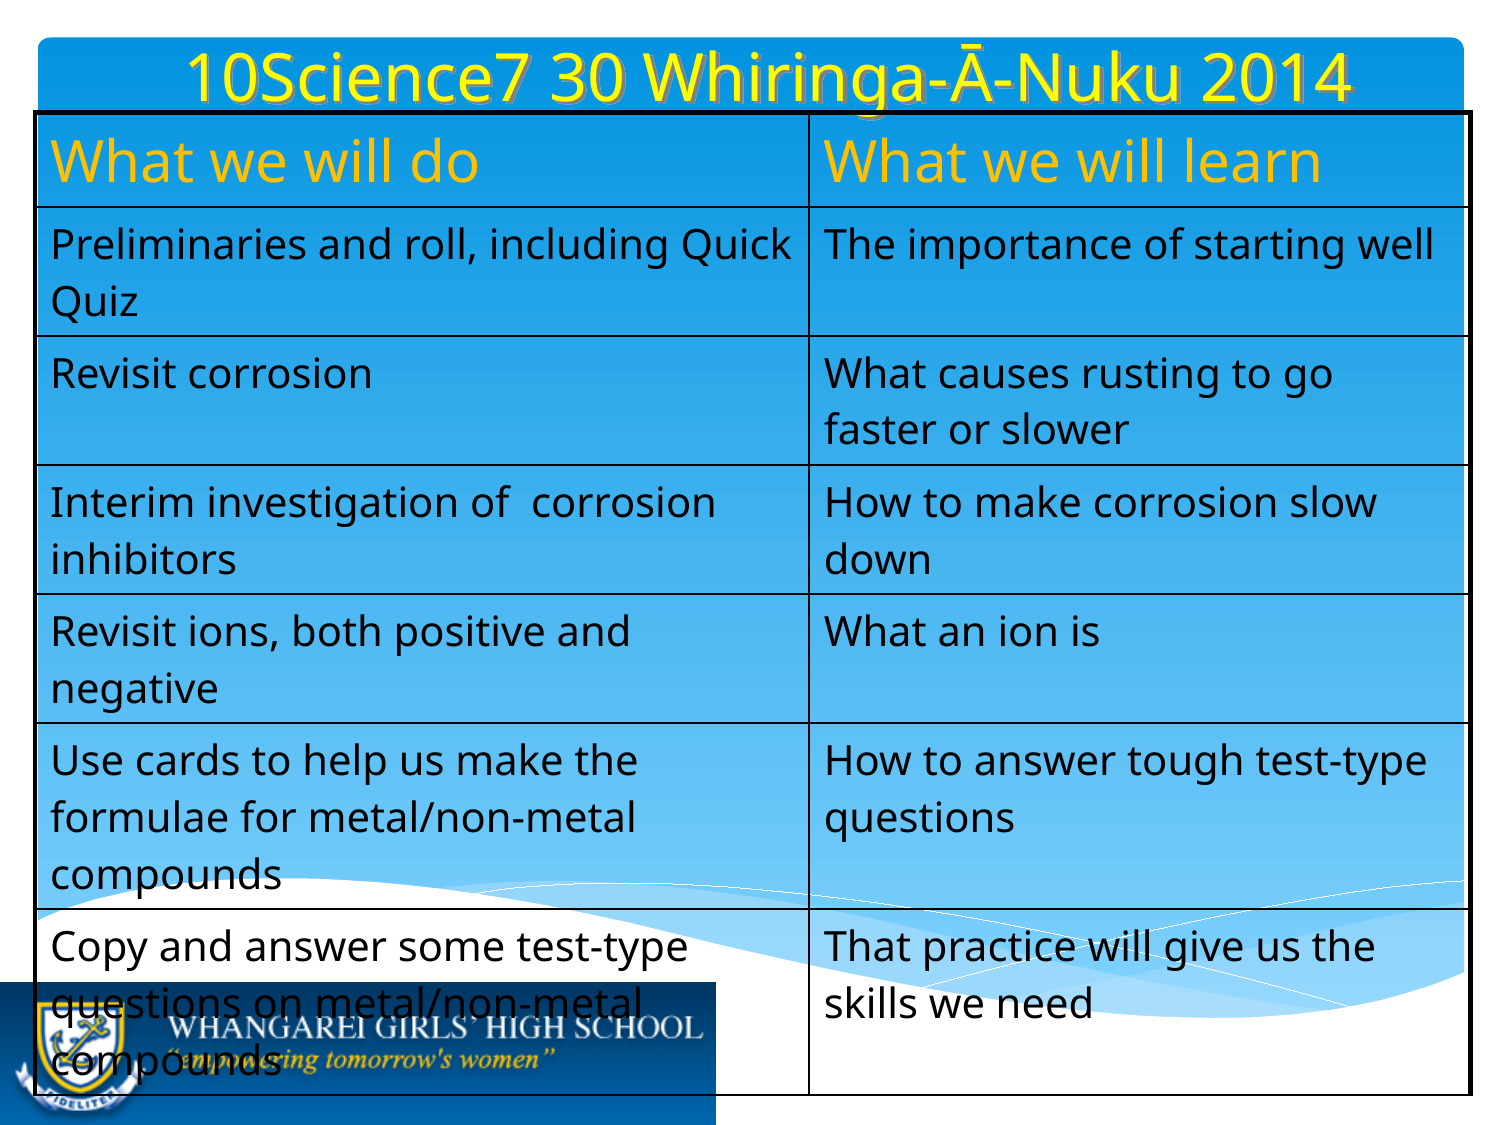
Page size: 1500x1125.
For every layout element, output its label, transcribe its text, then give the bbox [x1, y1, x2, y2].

table_cell The importance of starting well [810, 208, 1468, 335]
table_cell How to answer tough test-type questions [810, 724, 1468, 908]
table_cell How to make corrosion slow down [810, 466, 1468, 593]
table_cell What an ion is [810, 595, 1468, 722]
table_cell Interim investigation of corrosion inhibitors [37, 466, 808, 593]
table_cell Revisit corrosion [37, 337, 808, 464]
table_cell That practice will give us the skills we need [810, 910, 1468, 1094]
text_box 10Science7 30 Whiringa-Ā-Nuku 2014 [162, 24, 1375, 110]
table_header What we will learn [810, 115, 1468, 206]
table_header What we will do [37, 115, 808, 206]
picture [0, 982, 716, 1125]
table_cell Revisit ions, both positive and negative [37, 595, 808, 722]
table_cell What causes rusting to go faster or slower [810, 337, 1468, 464]
table_cell Use cards to help us make the formulae for metal/non-metal compounds [37, 724, 808, 908]
table_cell Copy and answer some test-type questions on metal/non-metal compounds [37, 910, 808, 1094]
table_cell Preliminaries and roll, including Quick Quiz [37, 208, 808, 335]
